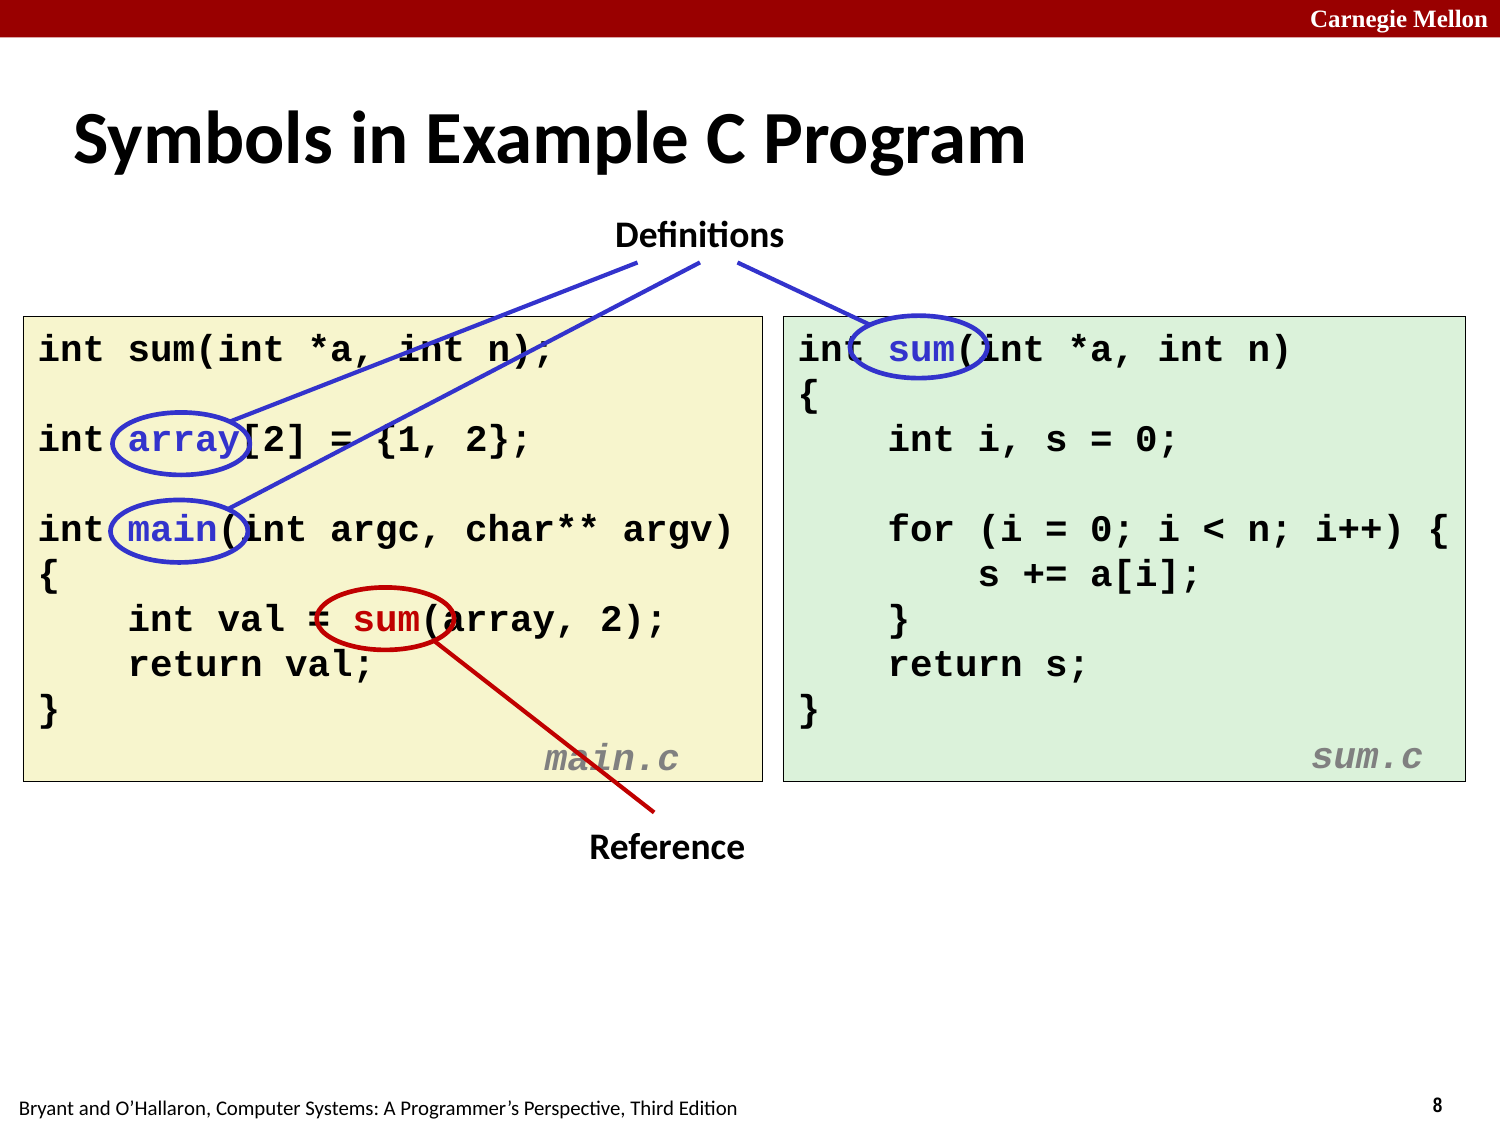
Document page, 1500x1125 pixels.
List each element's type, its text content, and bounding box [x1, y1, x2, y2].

text_box Reference [574, 814, 761, 875]
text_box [433, 640, 655, 813]
text_box Definitions [600, 202, 800, 262]
text_box [110, 499, 248, 563]
text_box main.c [659, 728, 695, 787]
text_box [316, 587, 455, 650]
text_box int sum(int *a, int n); int array[2] = {1, 2}; int main(int argc, char** argv) { int val = sum(array, 2); return val; } [22, 316, 763, 782]
text_box sum.c [1296, 727, 1439, 785]
text_box [112, 412, 222, 475]
text_box int sum(int *a, int n) { int i, s = 0; for (i = 0; i < n; i++) { s += a[i]; } return s; } [782, 316, 1466, 782]
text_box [227, 262, 701, 510]
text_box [737, 262, 871, 326]
title Symbols in Example C Program [58, 71, 1305, 197]
text_box [849, 315, 988, 379]
